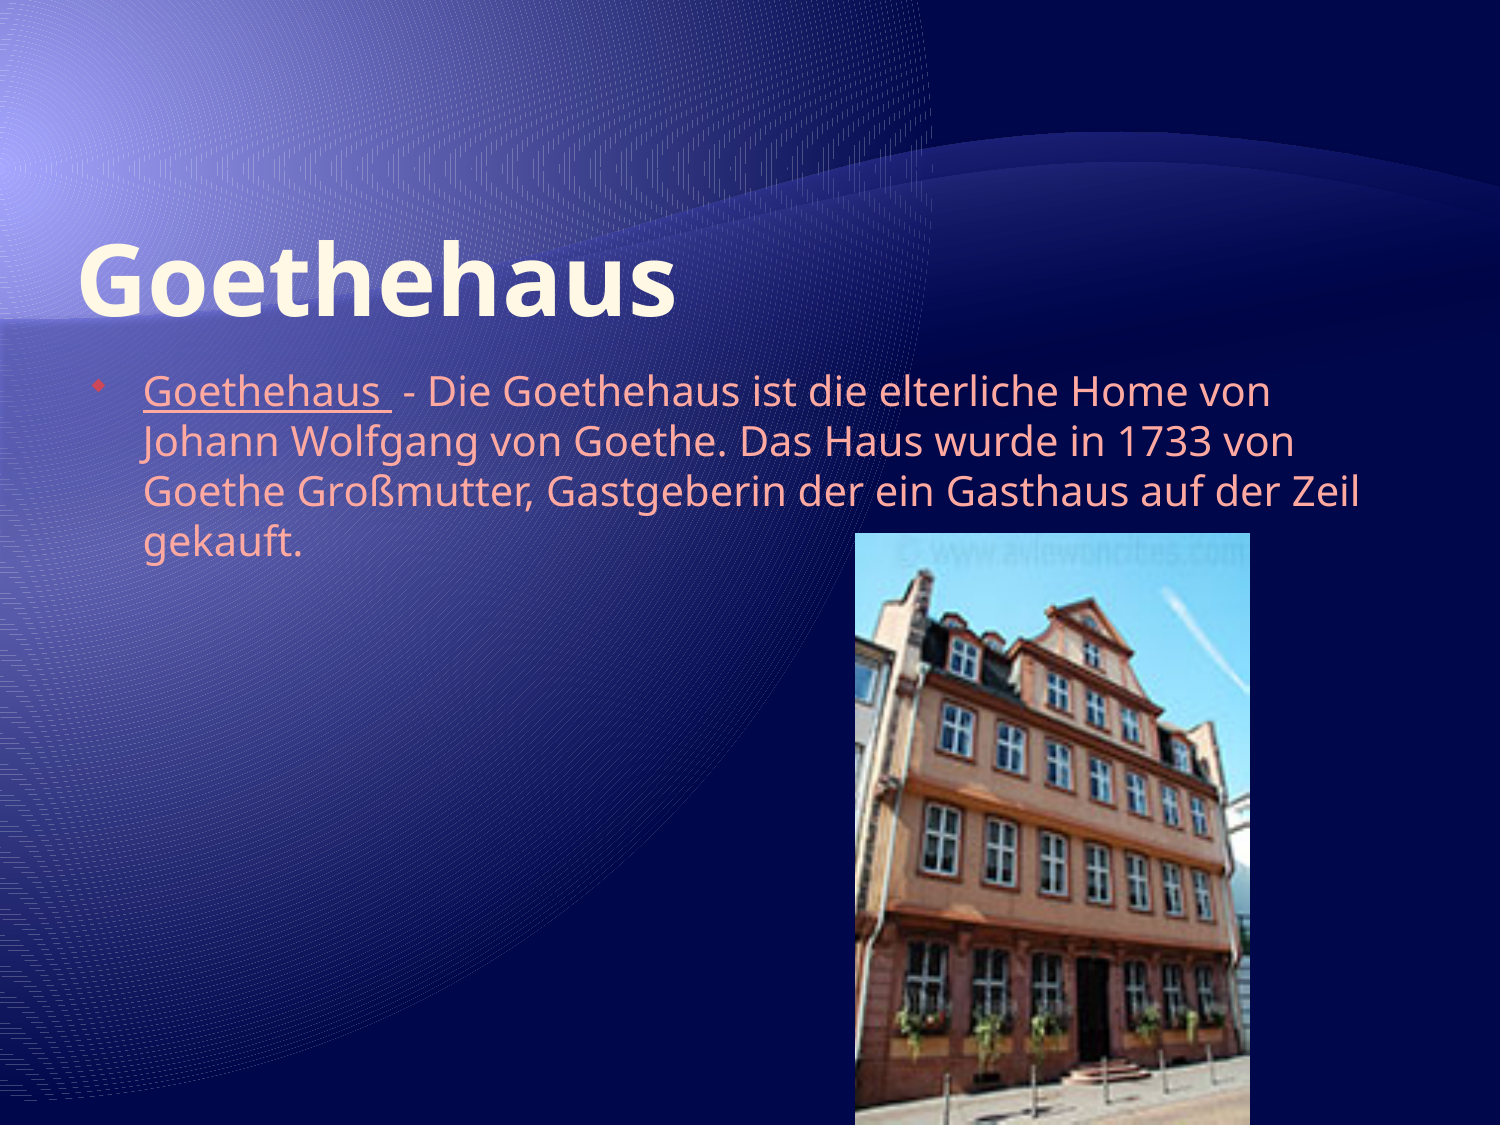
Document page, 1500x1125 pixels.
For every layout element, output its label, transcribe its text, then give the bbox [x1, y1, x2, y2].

picture [855, 532, 1250, 1125]
list Goethehaus - Die Goethehaus ist die elterliche Home von Johann Wolfgang von Goethe. Das Haus wurde in 1733 von Goethe Großmutter, Gastgeberin der ein Gasthaus auf der Zeil gekauft. [75, 357, 1425, 1033]
title Goethehaus [75, 87, 1425, 338]
